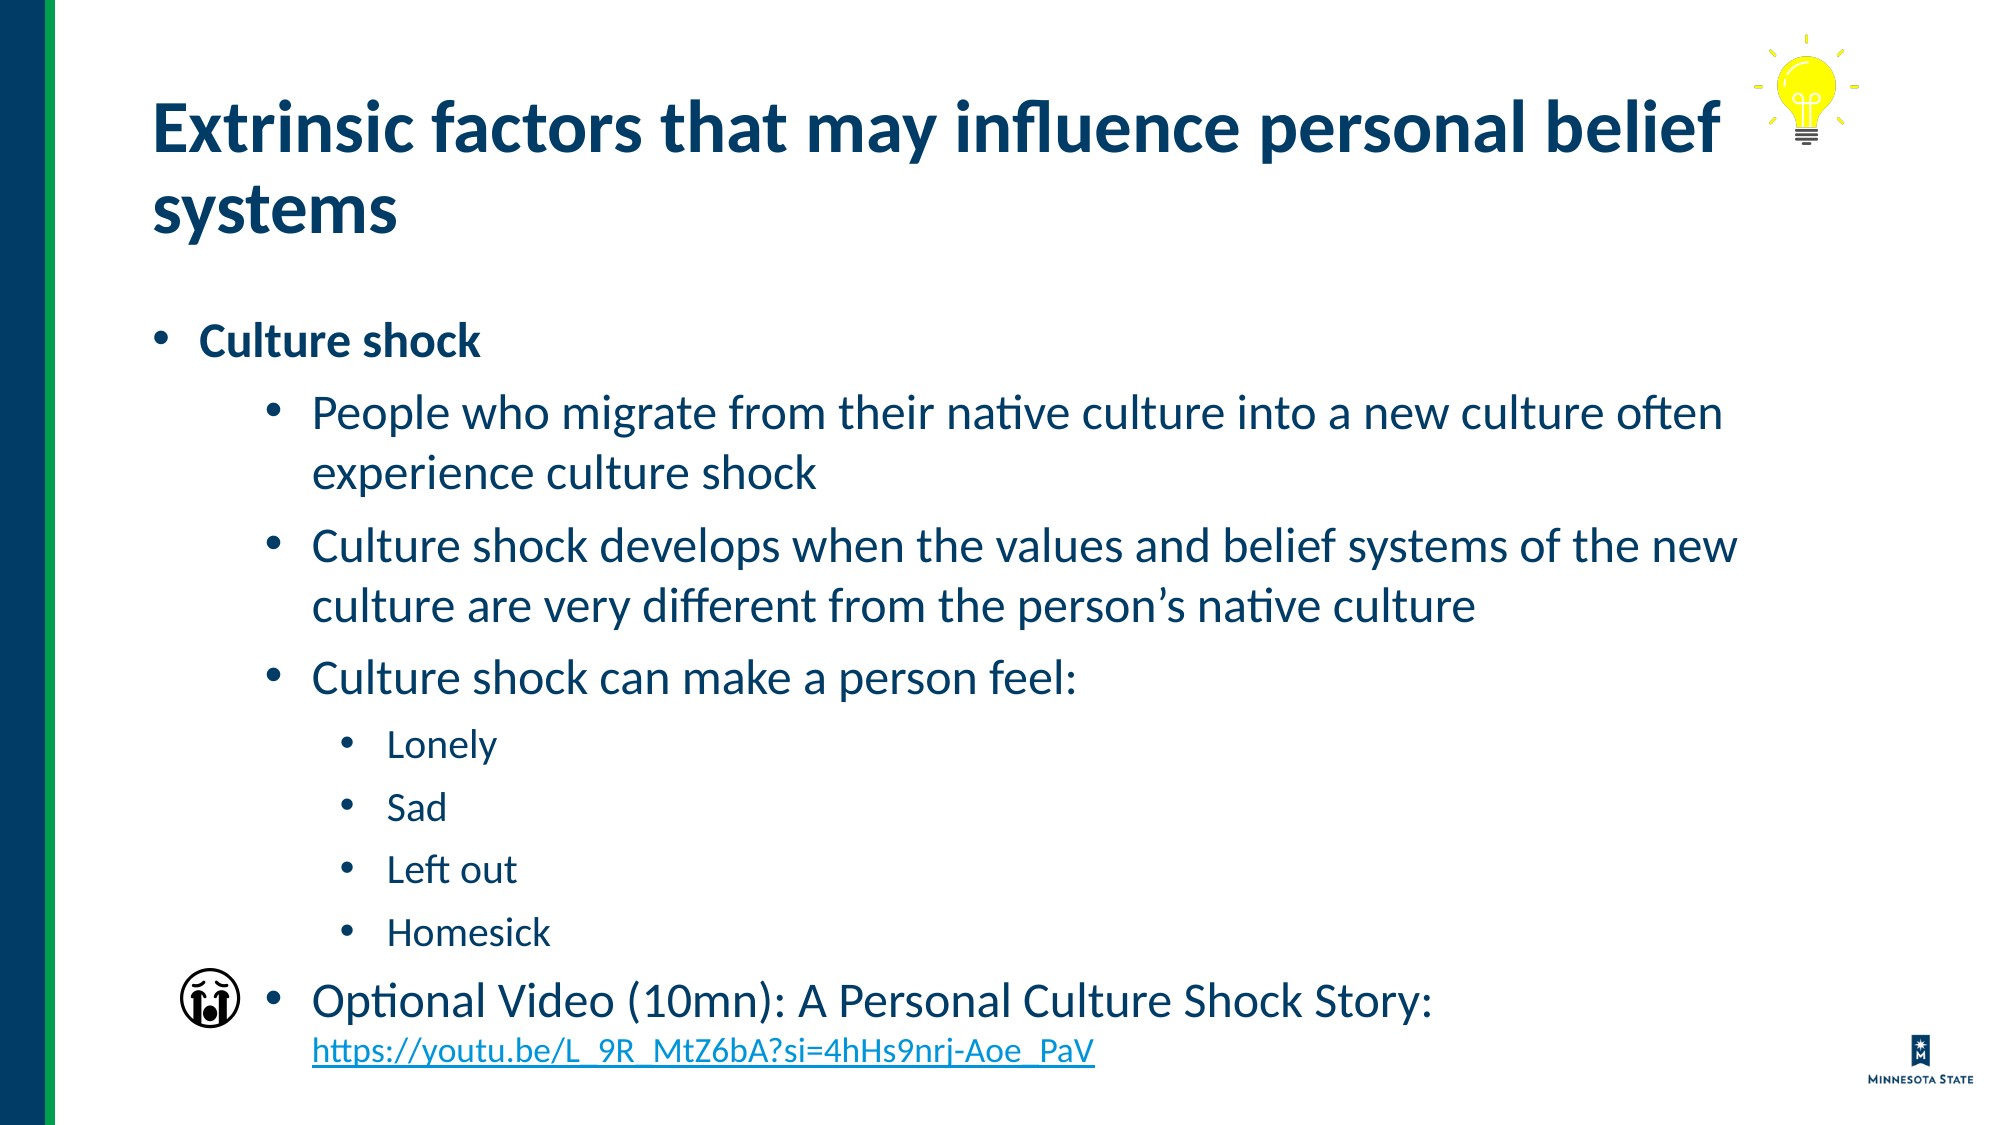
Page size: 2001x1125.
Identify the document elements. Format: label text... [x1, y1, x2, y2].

list Culture shock People who migrate from their native culture into a new culture often experience culture shock Culture shock develops when the values and belief systems of the new culture are very different from the person’s native culture Culture shock can make a person feel: Lonely Sad Left out Homesick Optional Video (10mn): A Personal Culture Shock Story: https://youtu.be/L_9R_MtZ6bA?si=4hHs9nrj-Aoe_PaV [137, 299, 1863, 1089]
title Extrinsic factors that may influence personal belief systems [137, 59, 1863, 278]
picture [172, 959, 248, 1036]
picture [1823, 1028, 2001, 1095]
picture [1725, 5, 1888, 168]
